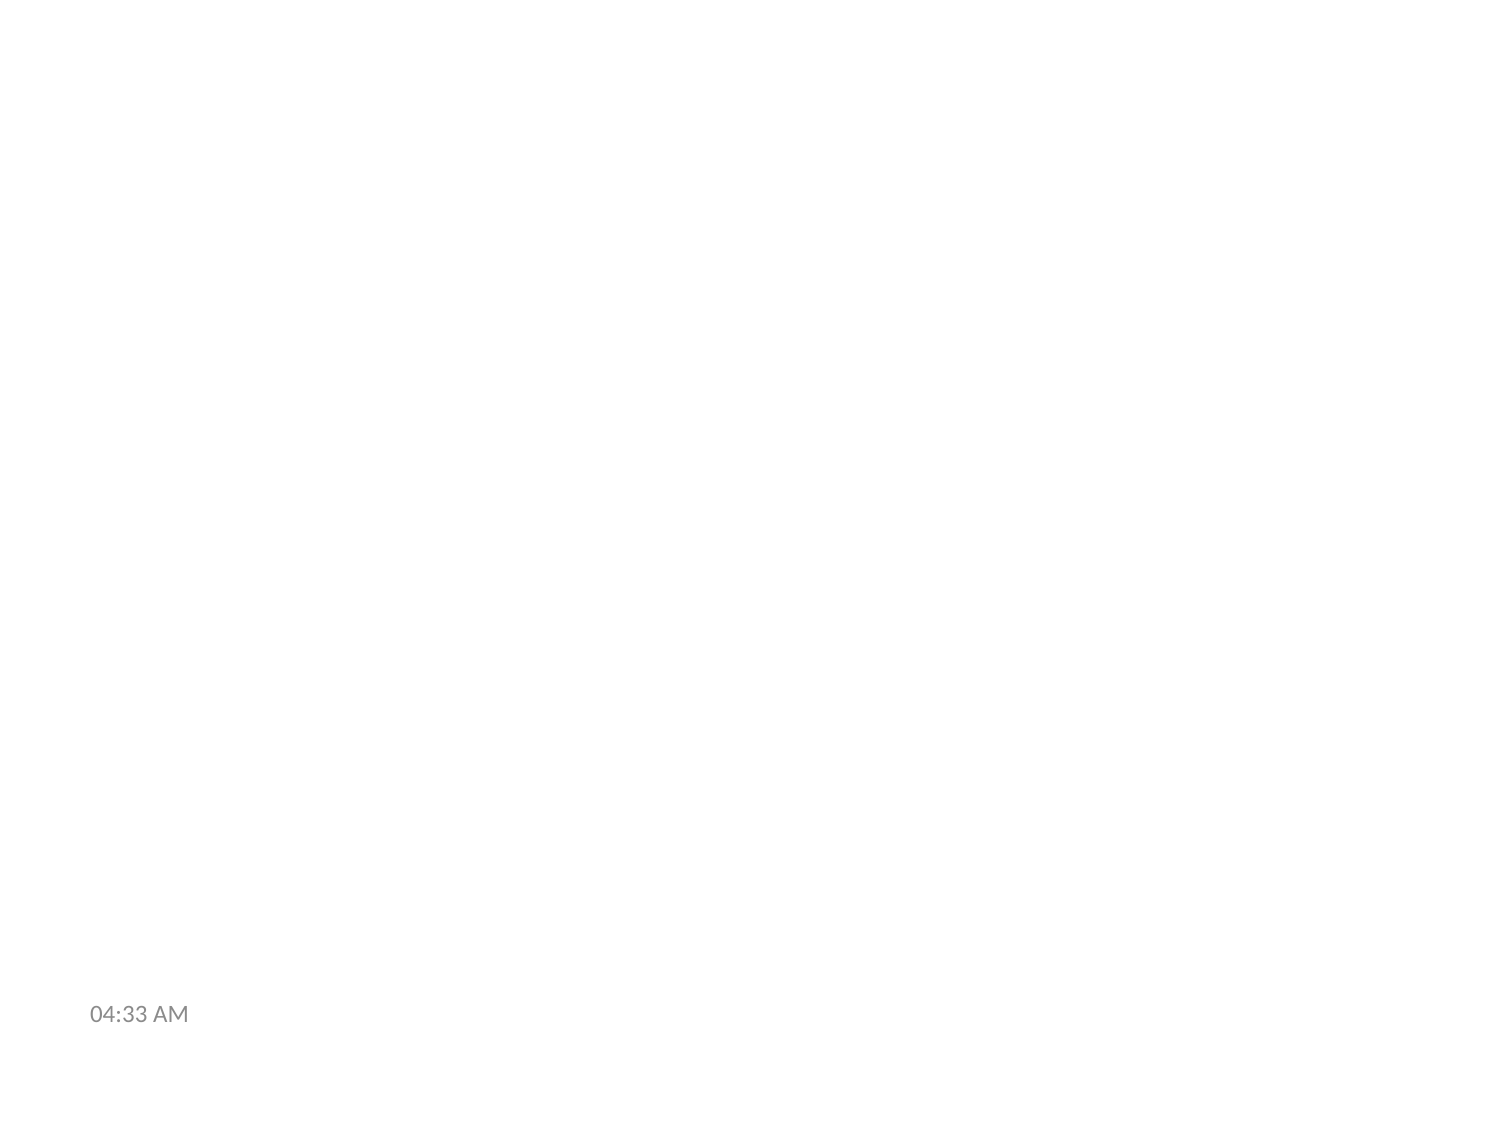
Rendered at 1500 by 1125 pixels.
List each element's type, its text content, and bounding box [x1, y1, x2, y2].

text_box 3:35 PM [75, 982, 425, 1043]
